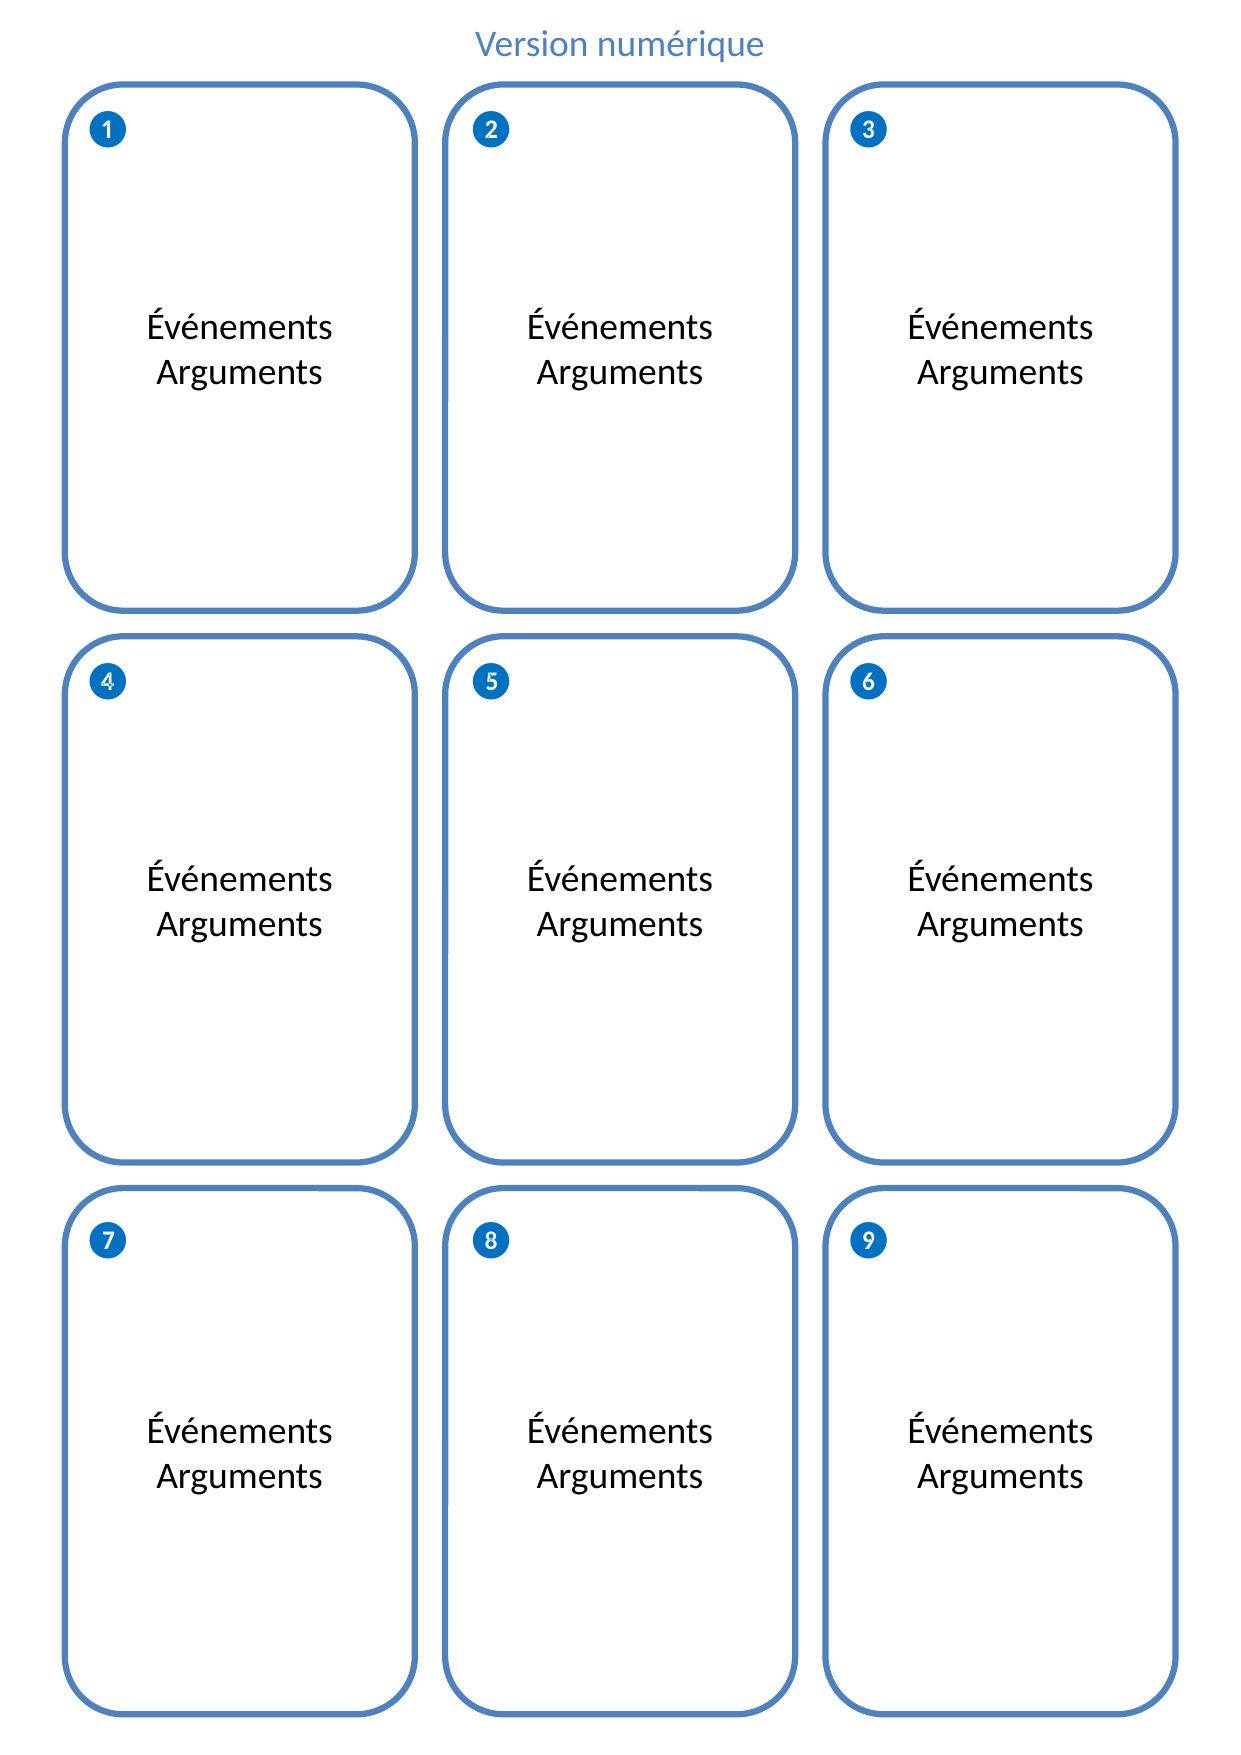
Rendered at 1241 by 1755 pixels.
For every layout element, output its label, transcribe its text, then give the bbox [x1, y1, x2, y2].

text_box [64, 84, 1176, 1715]
text_box Version numérique [64, 11, 1176, 72]
